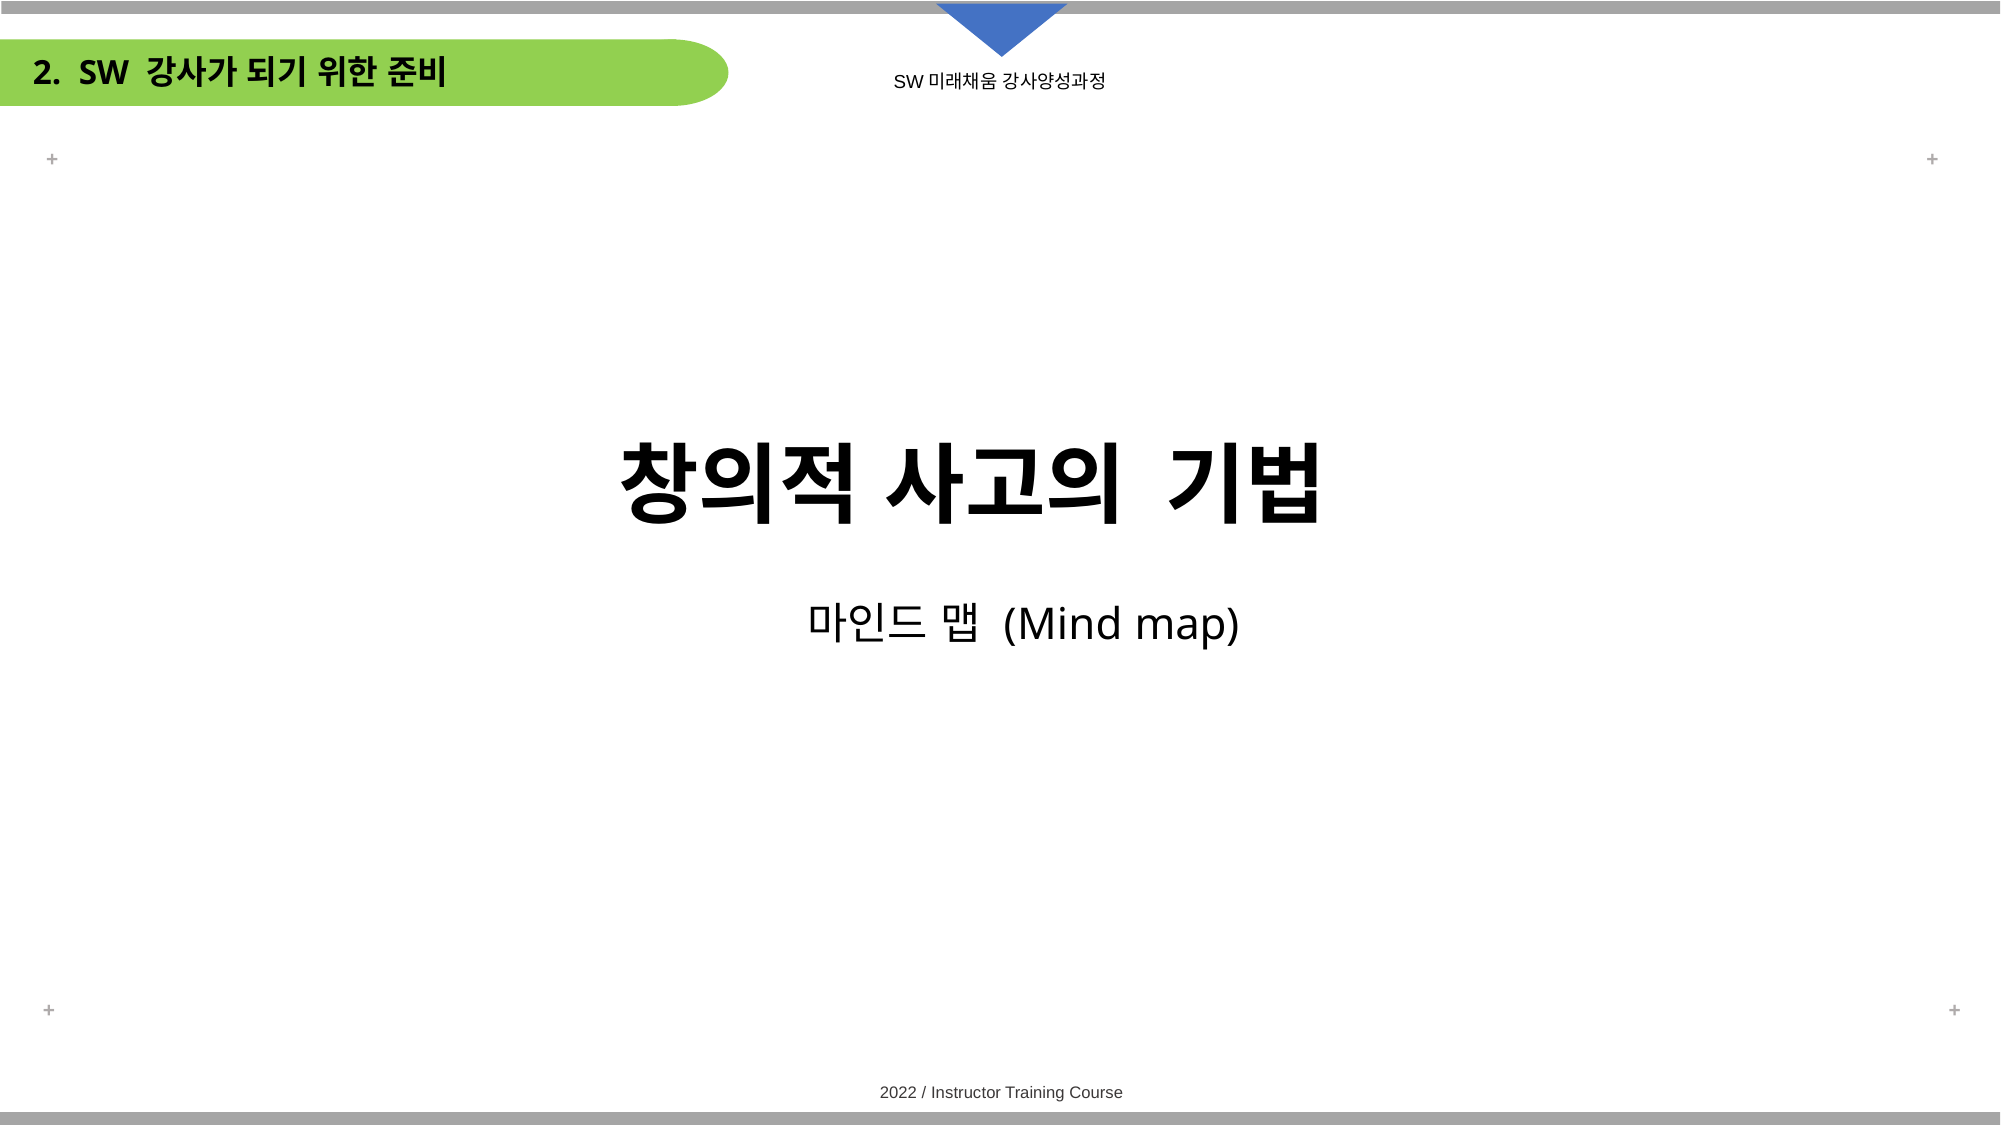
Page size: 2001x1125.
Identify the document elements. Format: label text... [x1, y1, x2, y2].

text_box 마인드 맵 (Mind map) [805, 593, 1249, 648]
text_box 창의적 사고의 기법 [616, 426, 1384, 534]
title 2. SW 강사가 되기 위한 준비 [18, 41, 686, 107]
